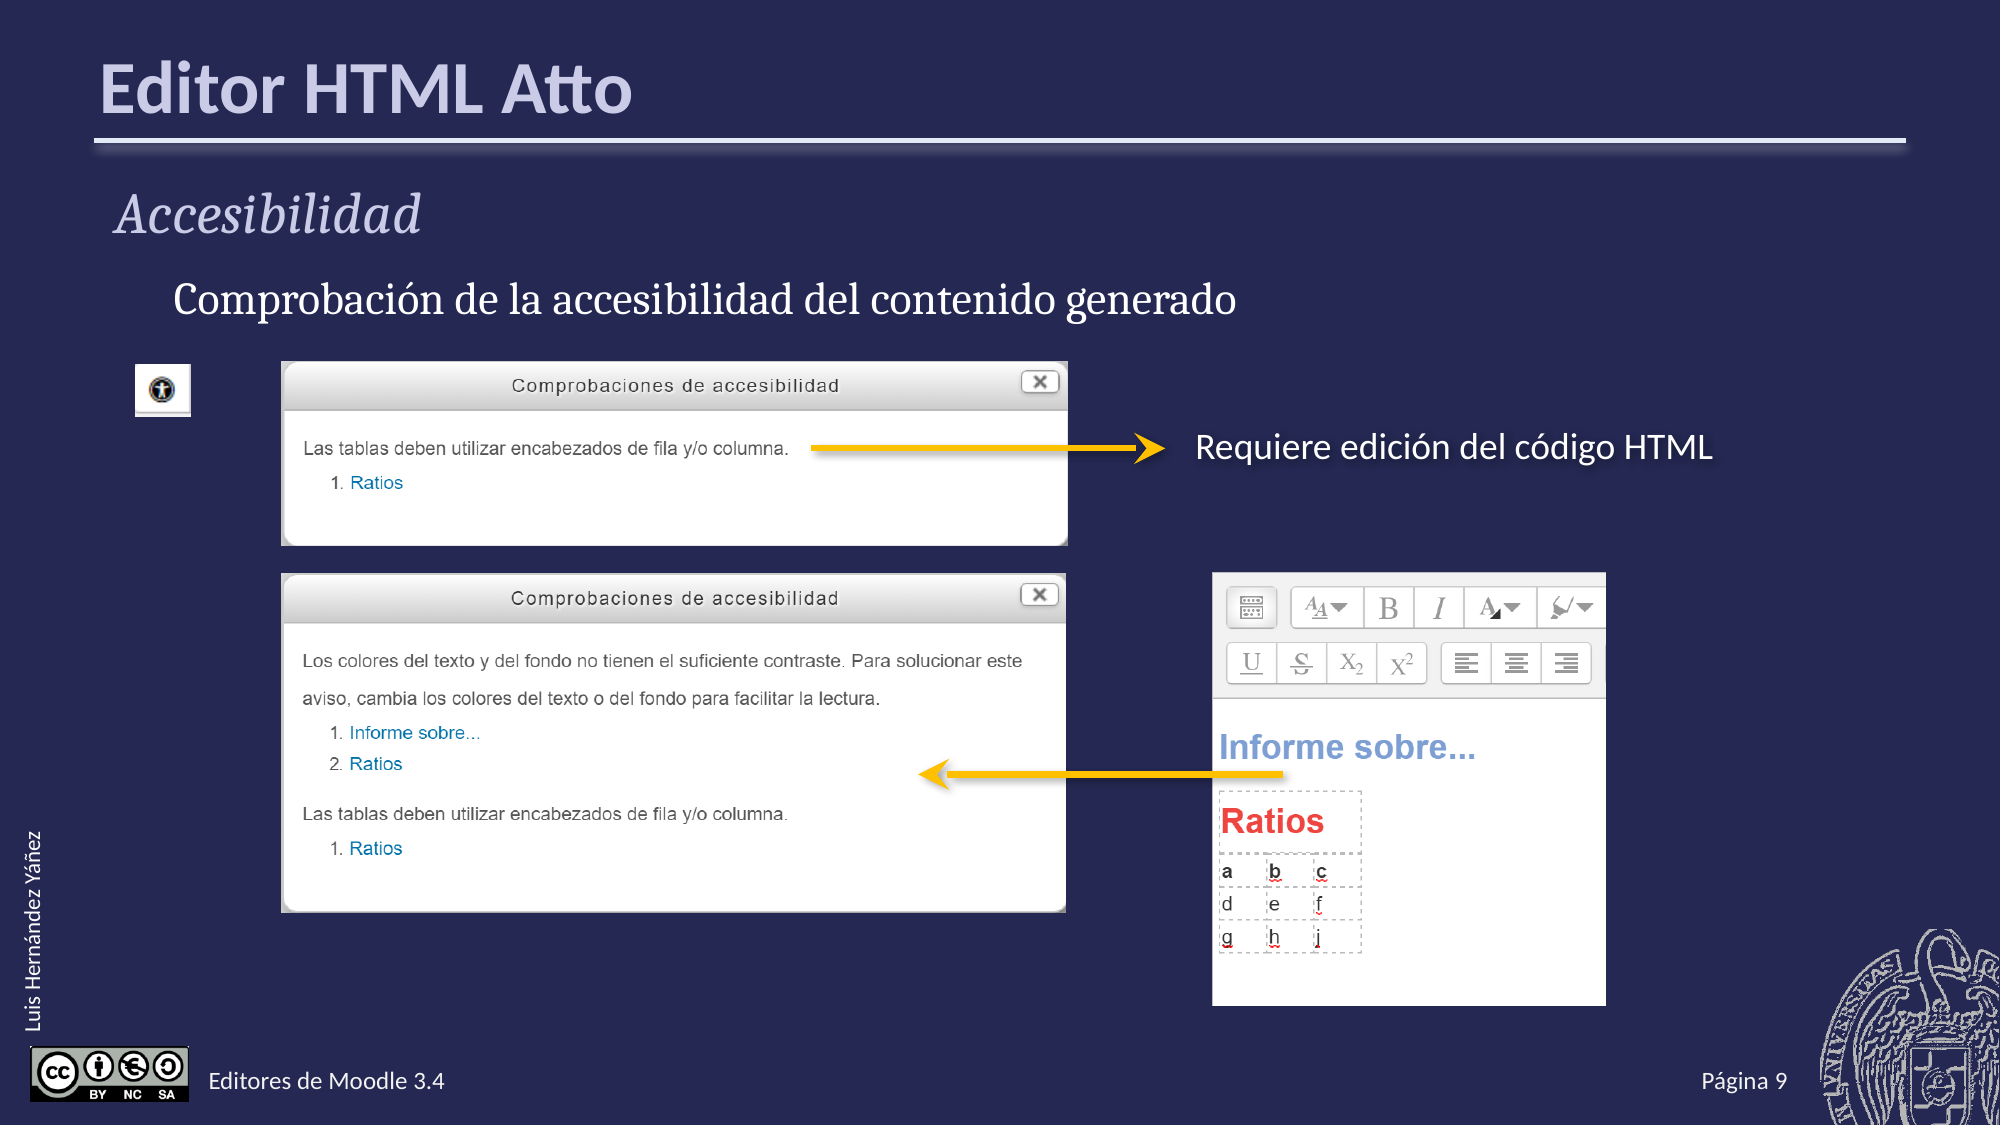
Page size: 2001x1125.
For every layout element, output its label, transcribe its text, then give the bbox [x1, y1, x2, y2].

picture [135, 364, 191, 417]
footer Editores de Moodle 3.4 [208, 1035, 1428, 1095]
picture [280, 361, 1069, 547]
footer Editores de Moodle 3.4 [1206, 574, 1212, 769]
footer Editores de Moodle 3.4 [129, 366, 196, 428]
text_box Requiere edición del código HTML [1179, 413, 1731, 477]
list Accesibilidad Comprobación de la accesibilidad del contenido generado [99, 153, 1900, 992]
footer Editores de Moodle 3.4 [1606, 574, 1612, 992]
picture [1820, 929, 1999, 1125]
slide_number Página 8 [1590, 1035, 1788, 1095]
footer Editores de Moodle 3.4 [275, 575, 1072, 925]
picture [1212, 572, 1606, 1006]
title Editor HTML Atto [99, 46, 1900, 129]
footer Editores de Moodle 3.4 [275, 363, 1074, 558]
picture [30, 1046, 189, 1102]
picture [280, 572, 1066, 914]
